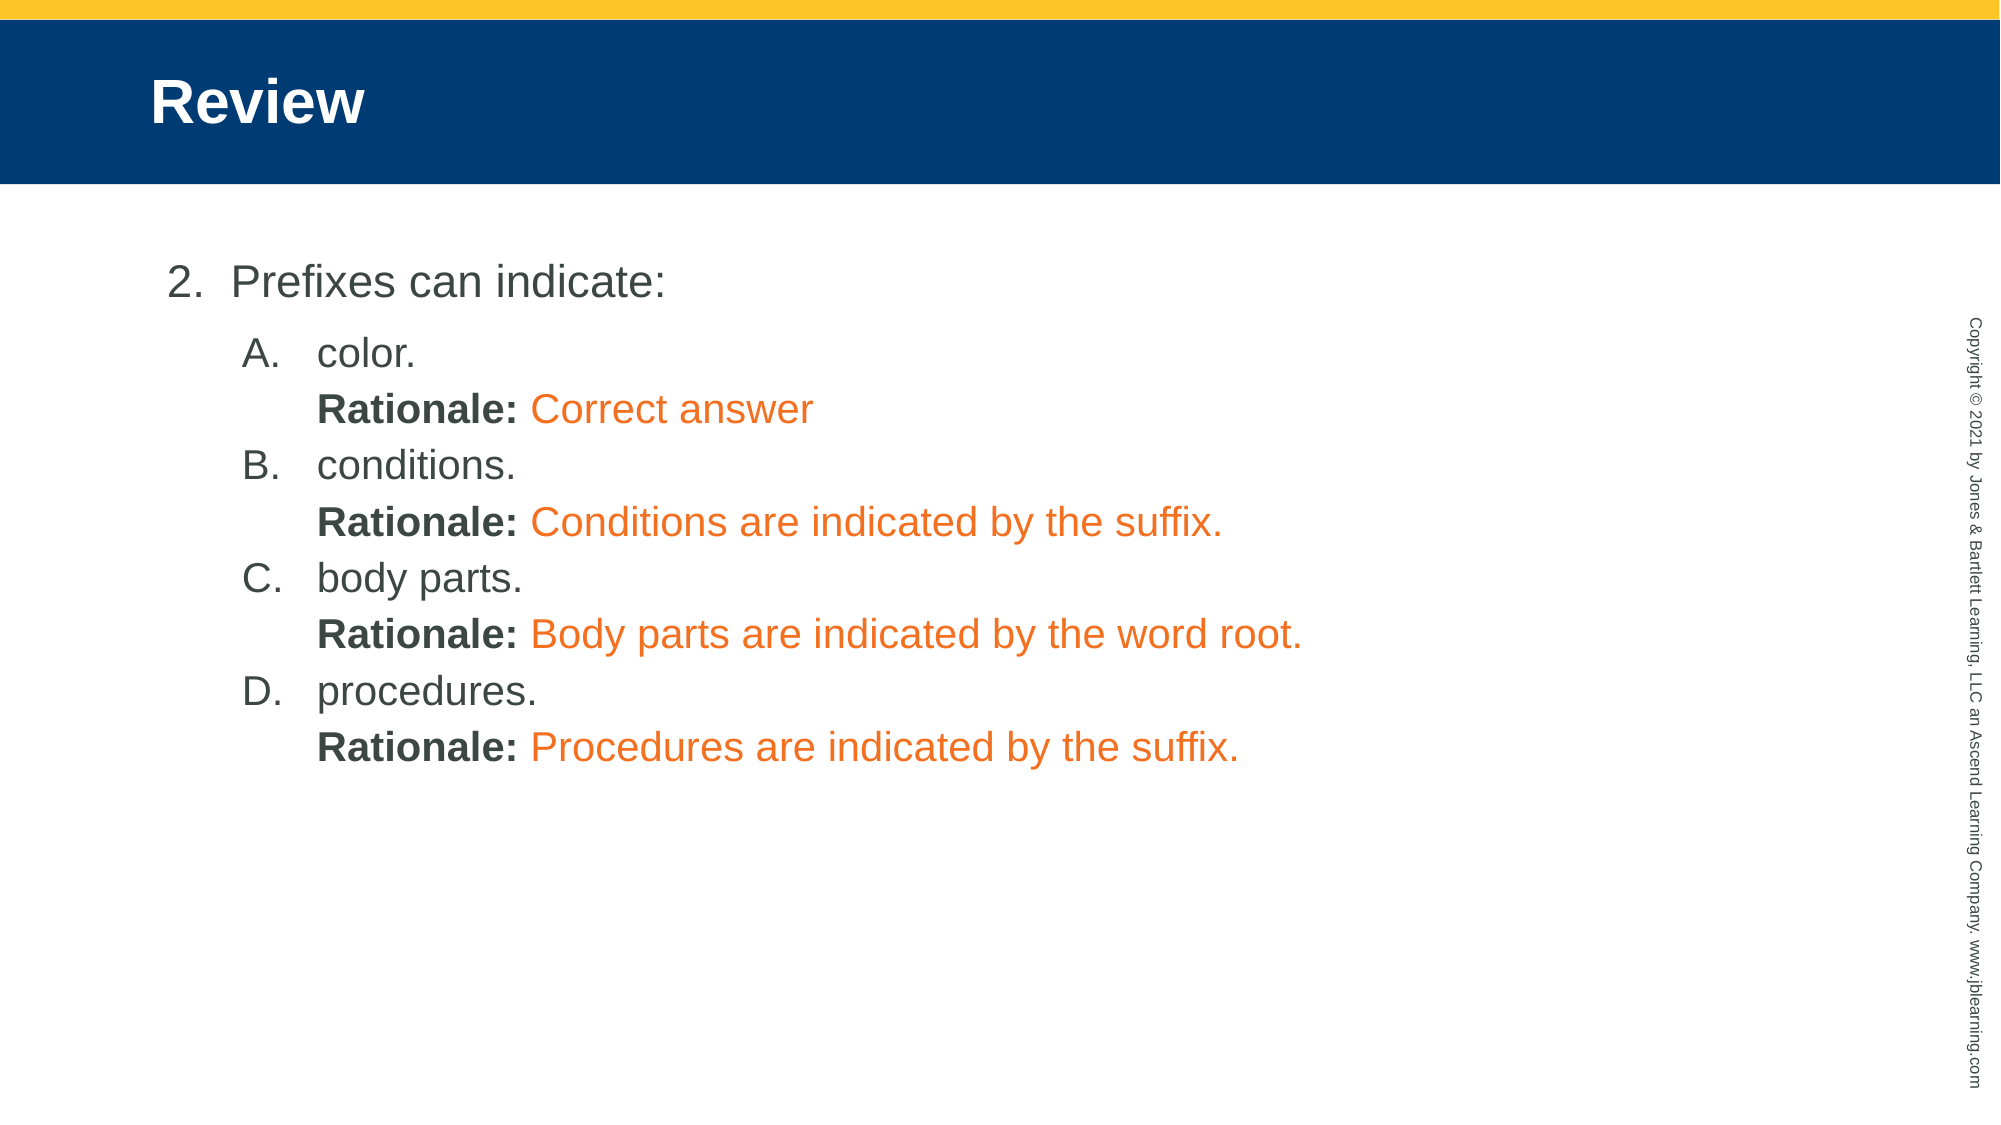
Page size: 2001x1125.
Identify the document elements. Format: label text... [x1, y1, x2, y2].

list 2. Prefixes can indicate: color. Rationale: Correct answer conditions. Rationale: Conditions are indicated by the suffix. C. body parts. Rationale: Body parts are indicated by the word root. procedures. Rationale: Procedures are indicated by the suffix. [151, 244, 1840, 1016]
title Review [0, 19, 2000, 185]
